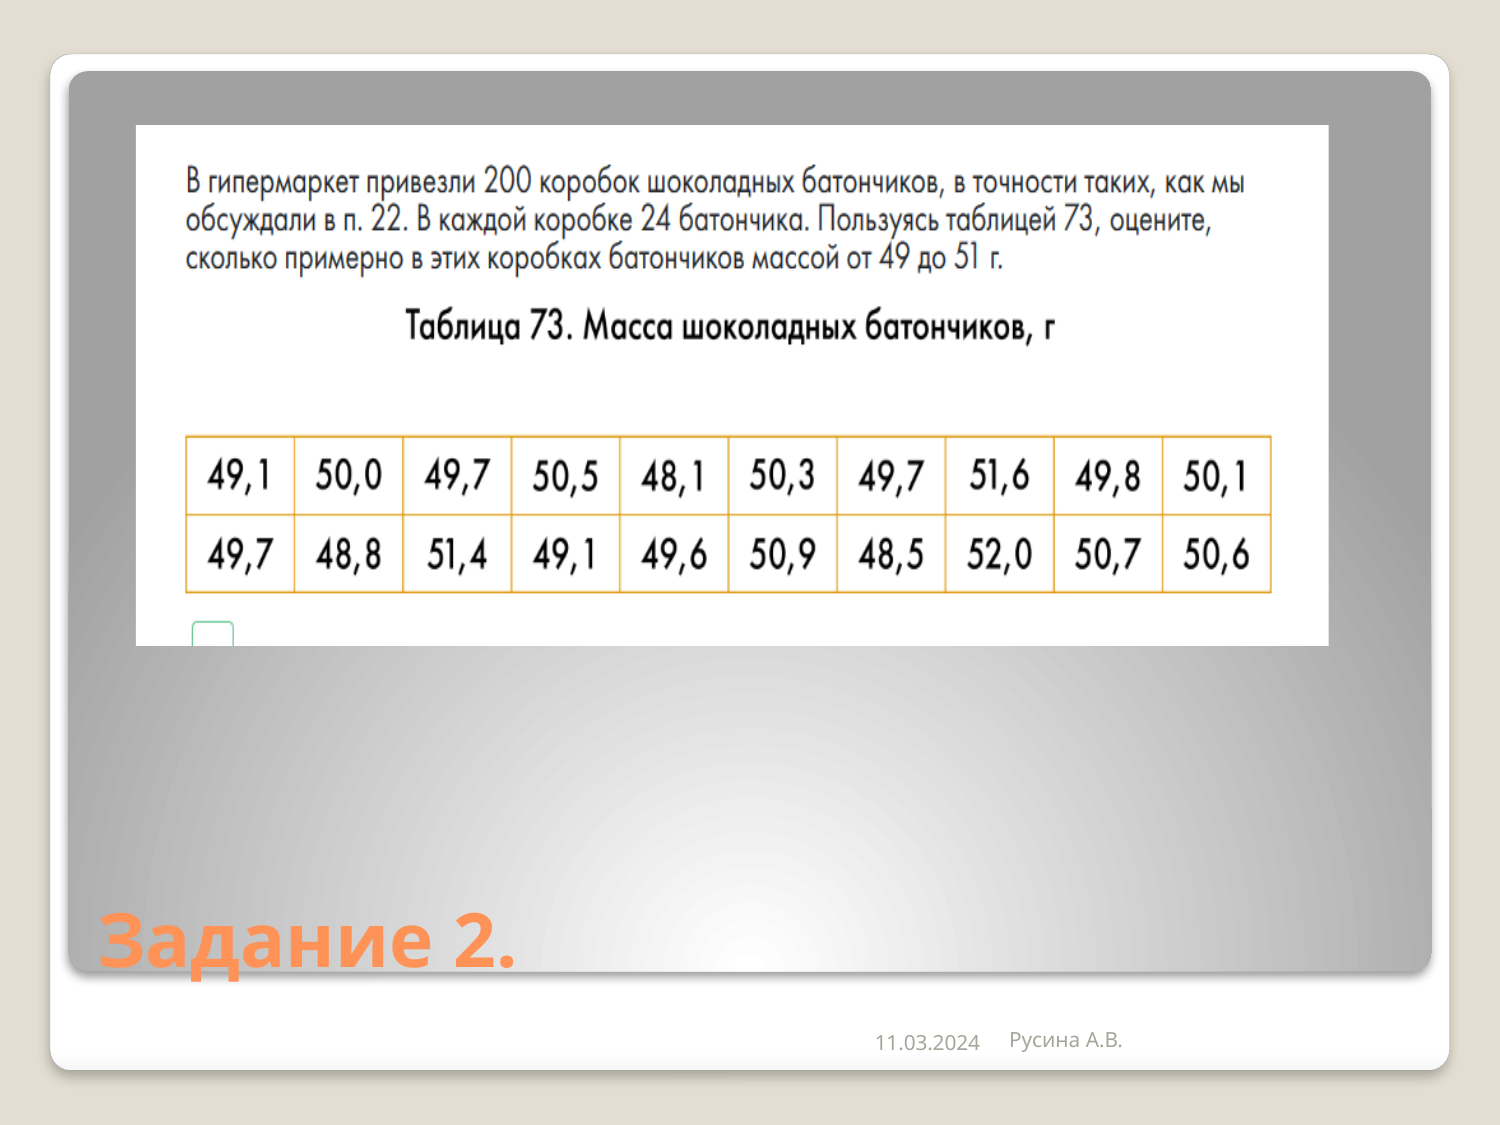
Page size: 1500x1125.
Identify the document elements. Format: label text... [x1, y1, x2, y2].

title Задание 2. [82, 817, 1425, 990]
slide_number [619, 1002, 994, 1063]
footer Русина А.В. [994, 1002, 1370, 1063]
picture [135, 125, 1329, 646]
